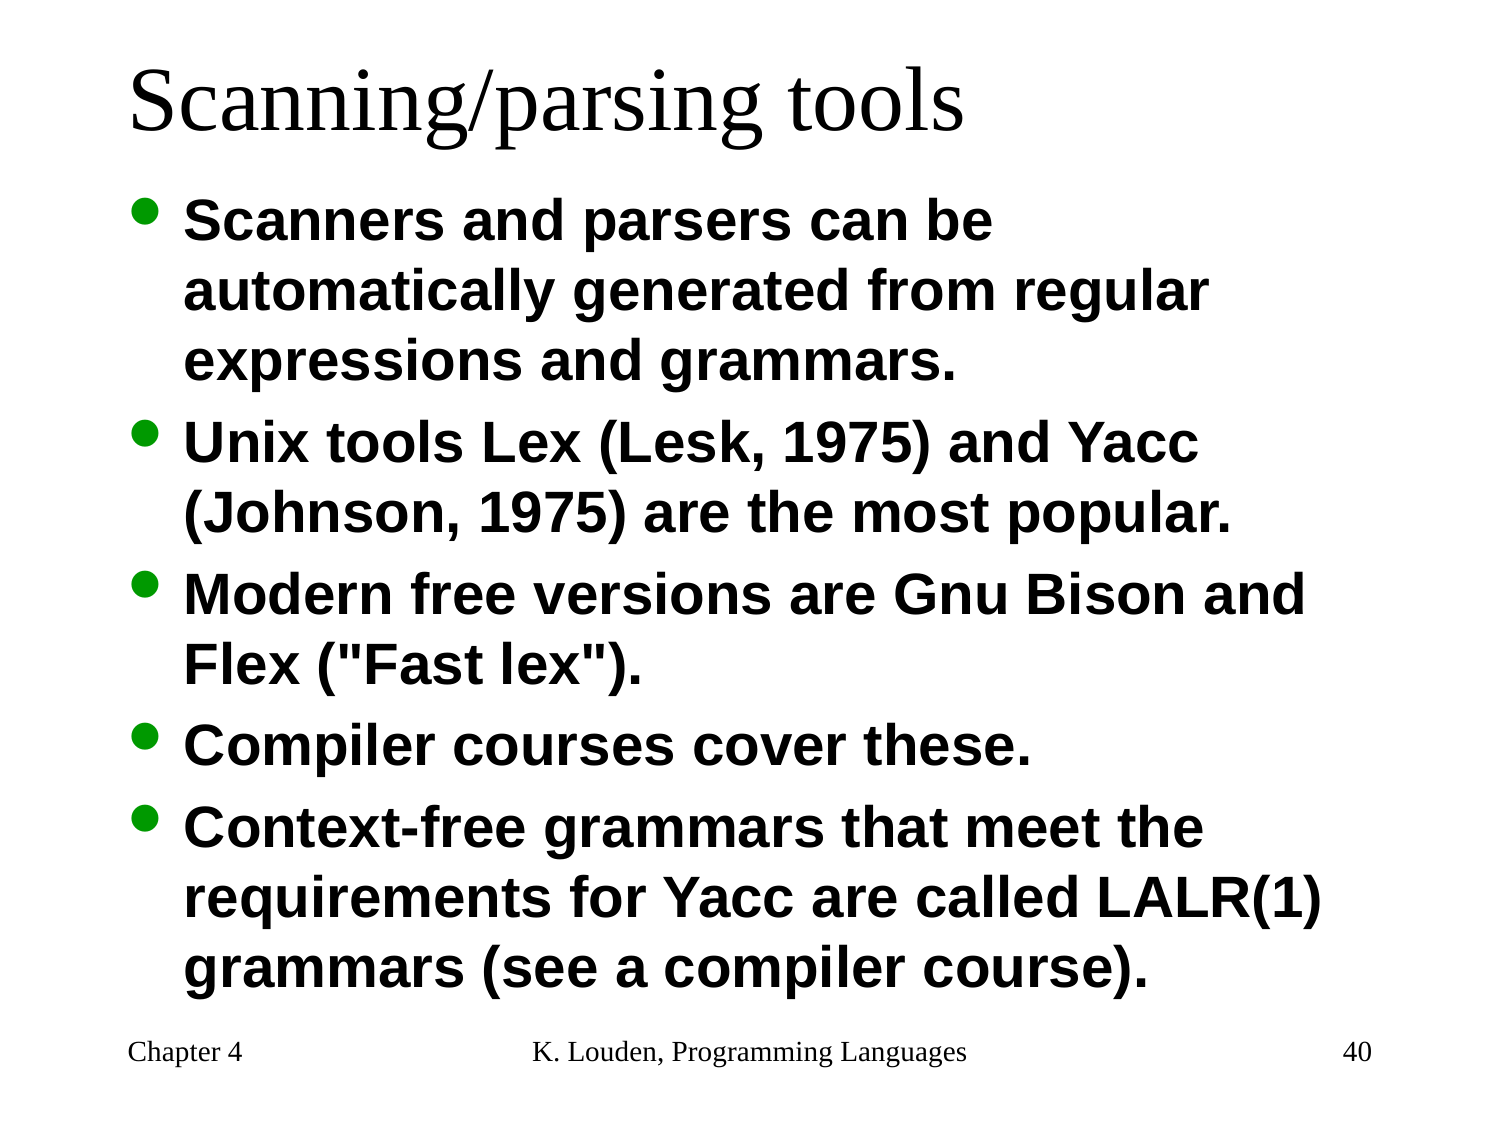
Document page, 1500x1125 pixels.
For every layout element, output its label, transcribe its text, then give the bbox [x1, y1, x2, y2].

title Scanning/parsing tools [112, 0, 1388, 174]
slide_number Chapter 4 [112, 1026, 426, 1088]
footer K. Louden, Programming Languages [487, 1026, 1013, 1088]
list Scanners and parsers can be automatically generated from regular expressions and grammars. Unix tools Lex (Lesk, 1975) and Yacc (Johnson, 1975) are the most popular. Modern free versions are Gnu Bison and Flex ("Fast lex"). Compiler courses cover these. Context-free grammars that meet the requirements for Yacc are called LALR(1) grammars (see a compiler course). [112, 174, 1388, 1026]
slide_number 40 [1074, 1026, 1388, 1088]
